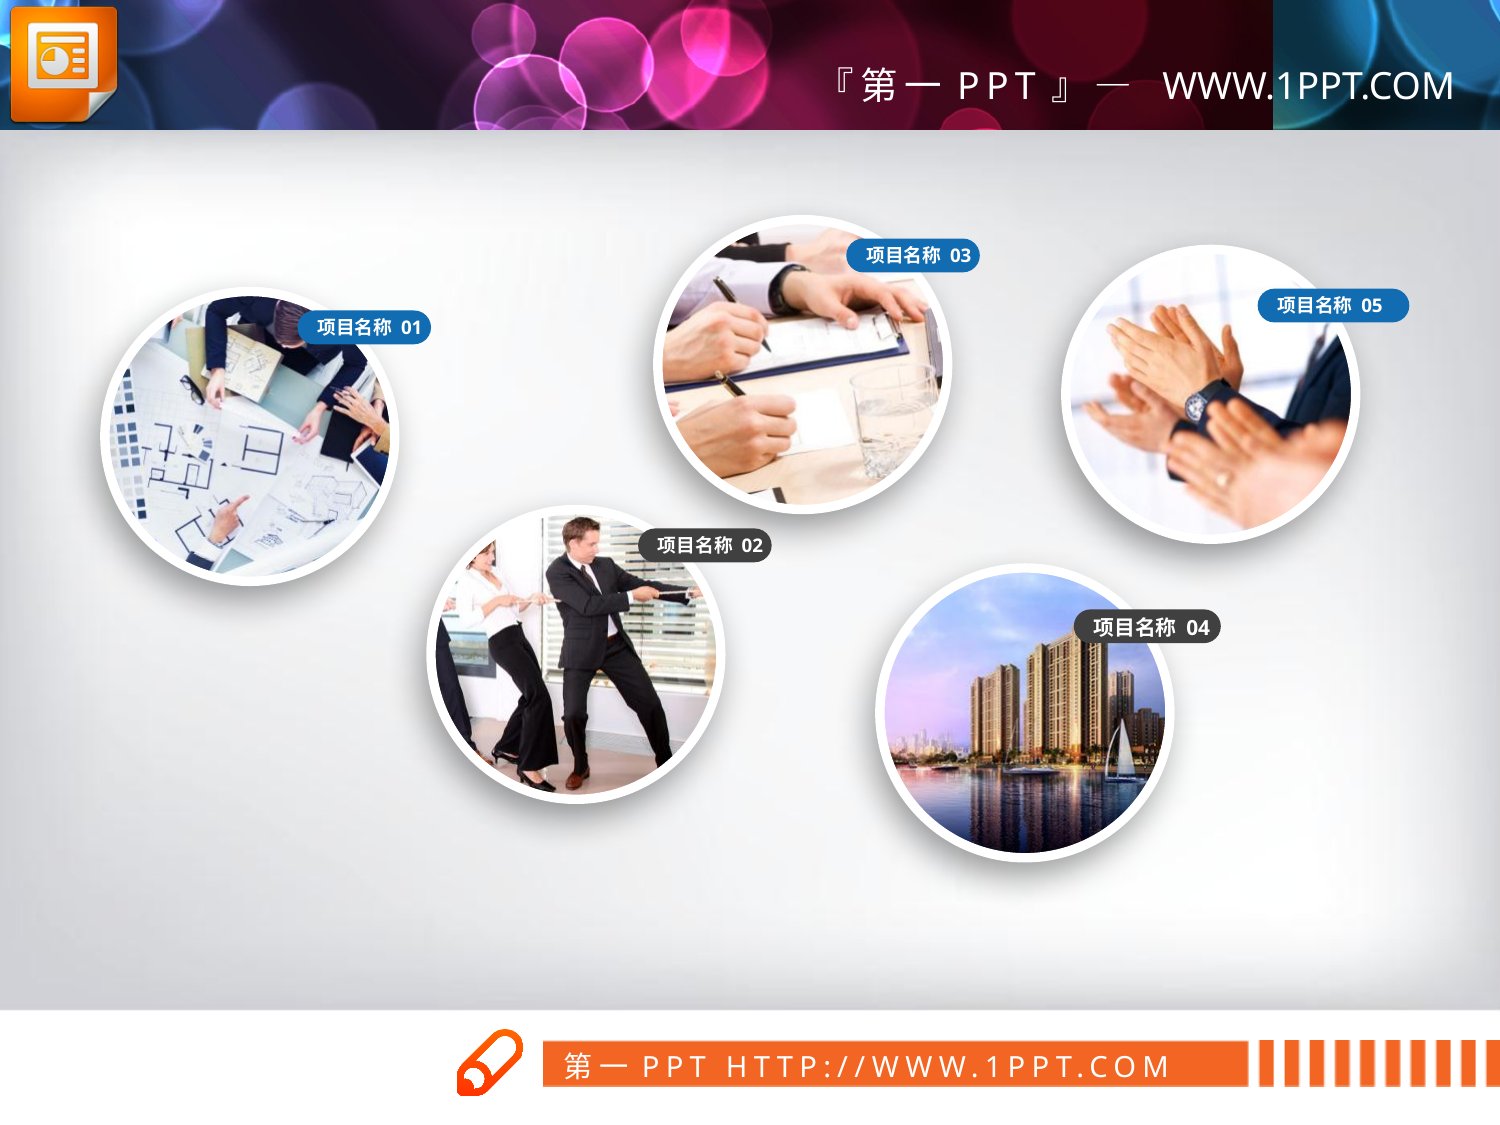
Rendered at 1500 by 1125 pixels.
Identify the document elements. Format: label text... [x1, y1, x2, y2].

picture [543, 1040, 1500, 1087]
text_box 项目名称 03 [952, 238, 980, 273]
picture [0, 0, 1500, 1012]
text_box 项目名称 04 [1175, 609, 1221, 644]
text_box 项目名称 01 [400, 310, 432, 345]
text_box 项目名称 05 [1360, 288, 1410, 323]
text_box 项目名称 02 [726, 528, 772, 563]
